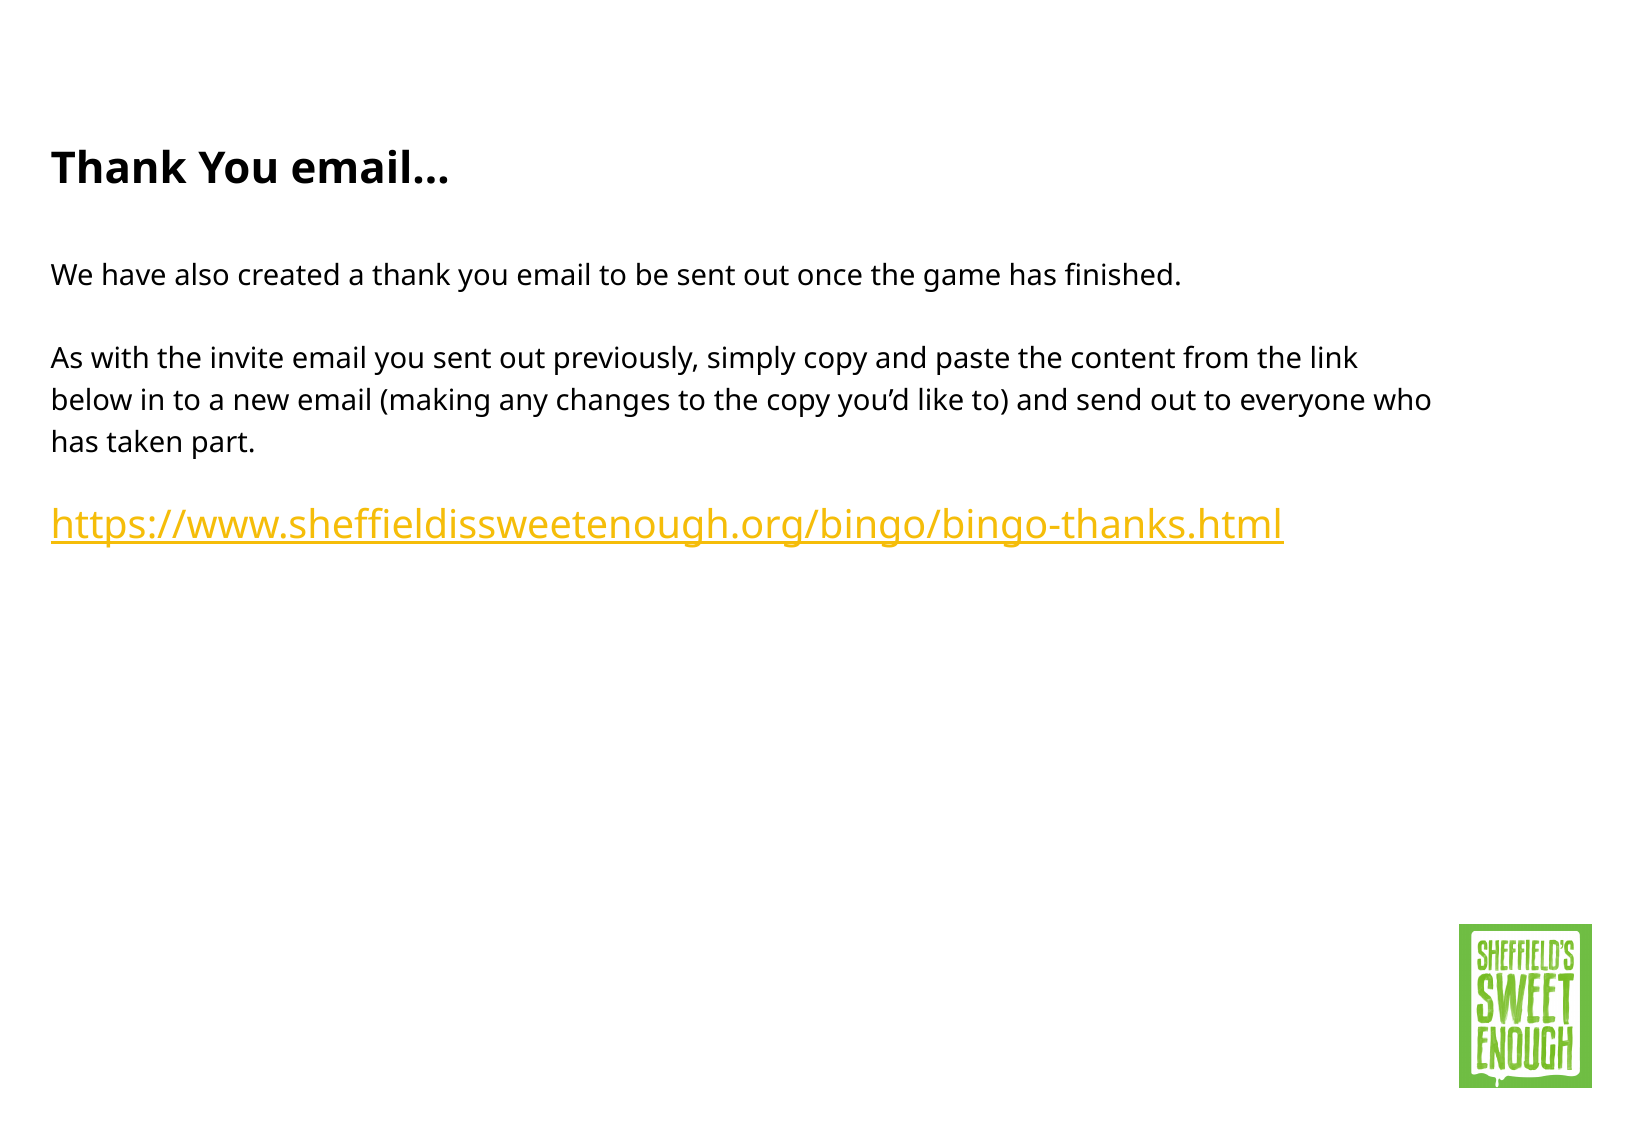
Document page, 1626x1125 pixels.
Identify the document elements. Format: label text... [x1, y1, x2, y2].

text_box Thank You email… We have also created a thank you email to be sent out once the game has finished. As with the invite email you sent out previously, simply copy and paste the content from the link below in to a new email (making any changes to the copy you’d like to) and send out to everyone who has taken part. https://www.sheffieldissweetenough.org/bingo/bingo-thanks.html [33, 130, 1460, 641]
picture [1459, 924, 1593, 1088]
